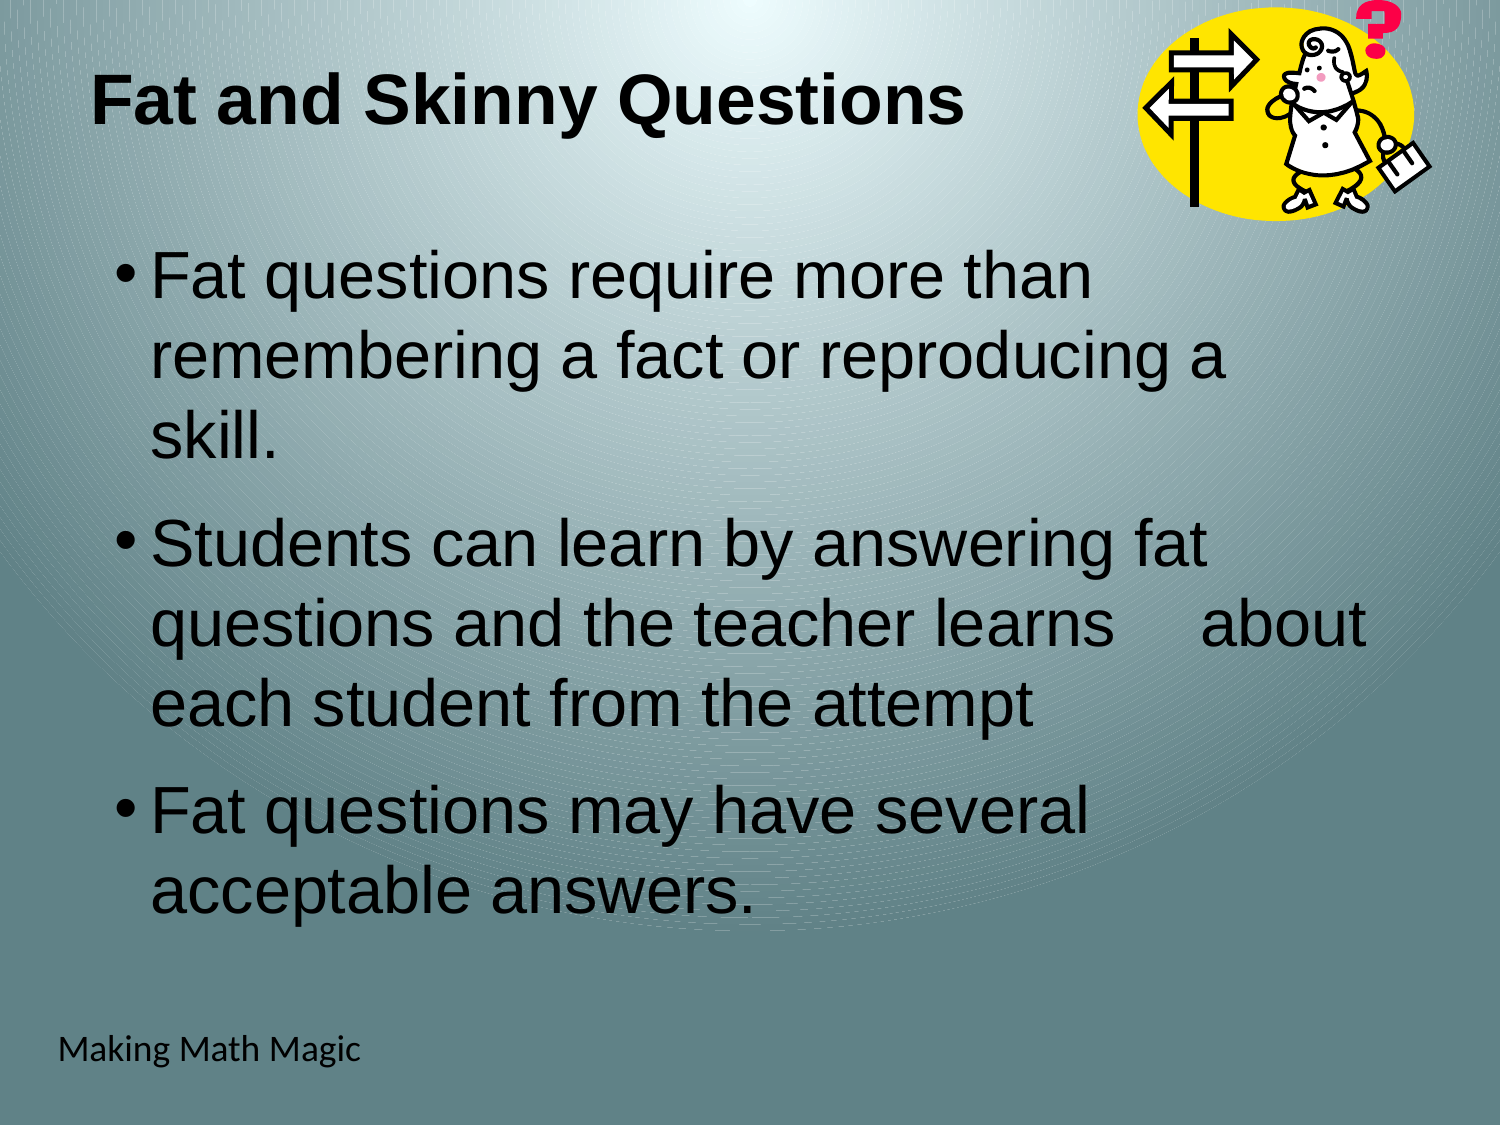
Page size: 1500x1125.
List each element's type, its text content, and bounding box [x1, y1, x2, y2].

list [1137, 0, 1433, 222]
text_box Making Math Magic [42, 1016, 531, 1077]
text_box Fat questions require more than remembering a fact or reproducing a skill. Students can learn by answering fat questions and the teacher learns about each student from the attempt Fat questions may have several acceptable answers. [99, 224, 1425, 935]
title Fat and Skinny Questions [74, 44, 1133, 233]
